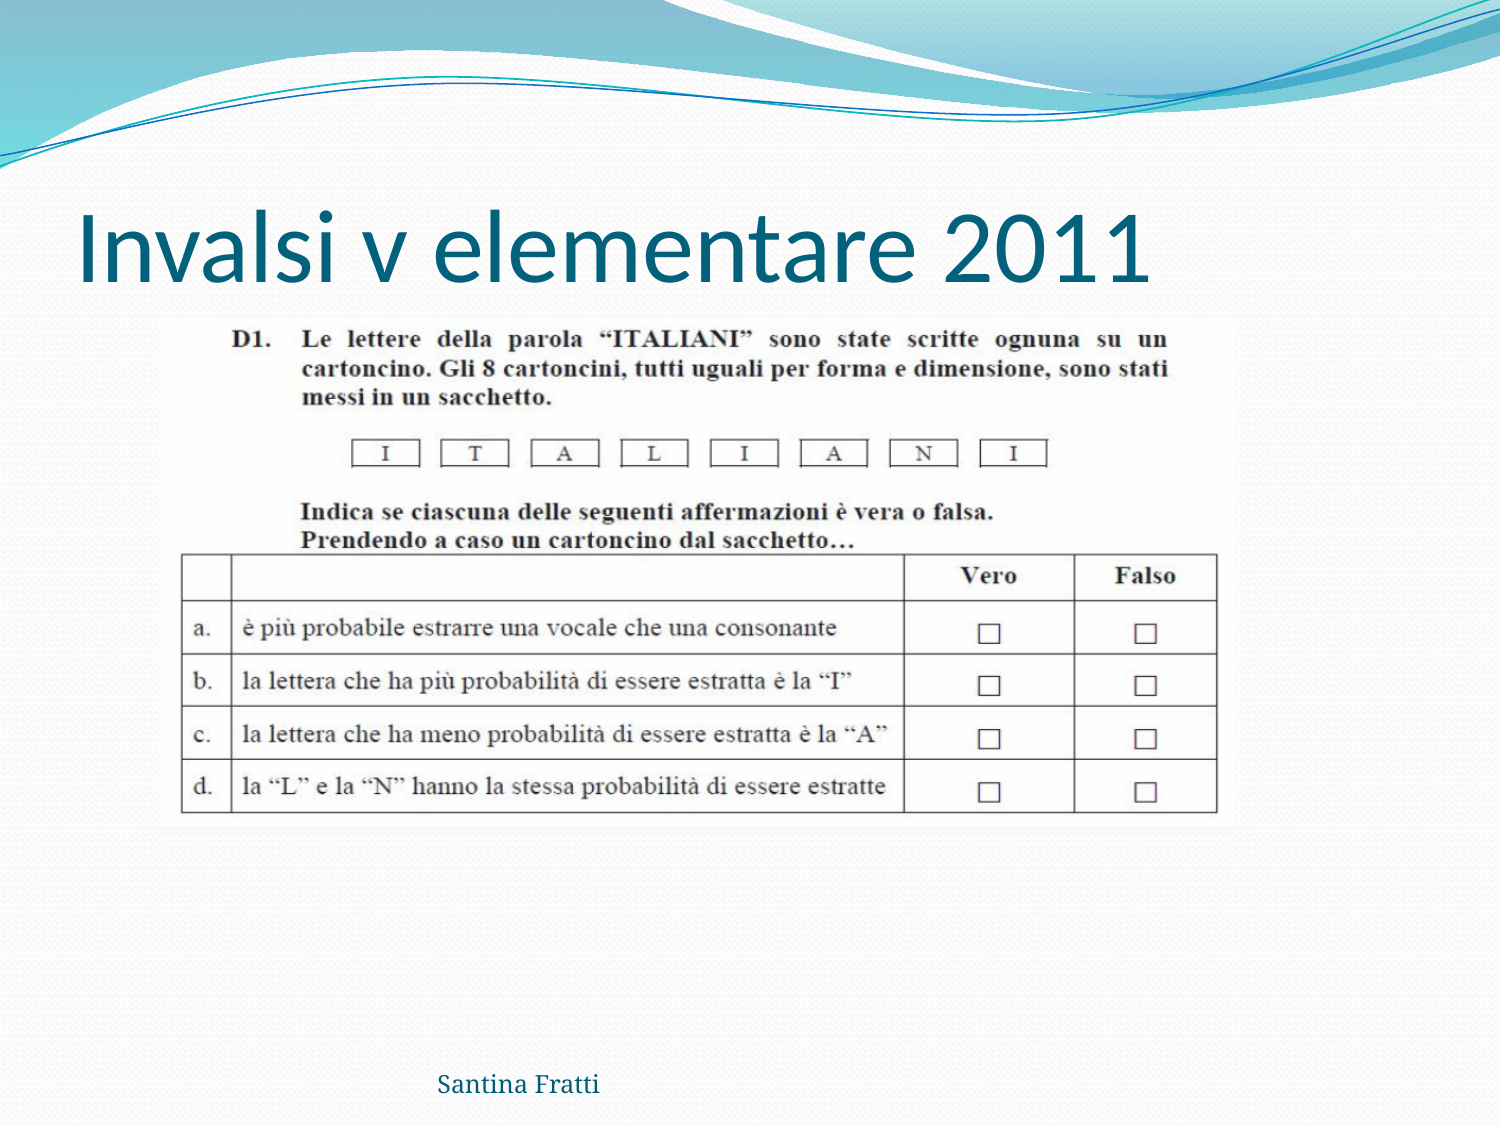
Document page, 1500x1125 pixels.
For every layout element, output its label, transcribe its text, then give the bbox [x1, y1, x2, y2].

title Invalsi v elementare 2011 [75, 115, 1425, 303]
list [159, 314, 1236, 835]
footer Santina Fratti [437, 1042, 988, 1103]
